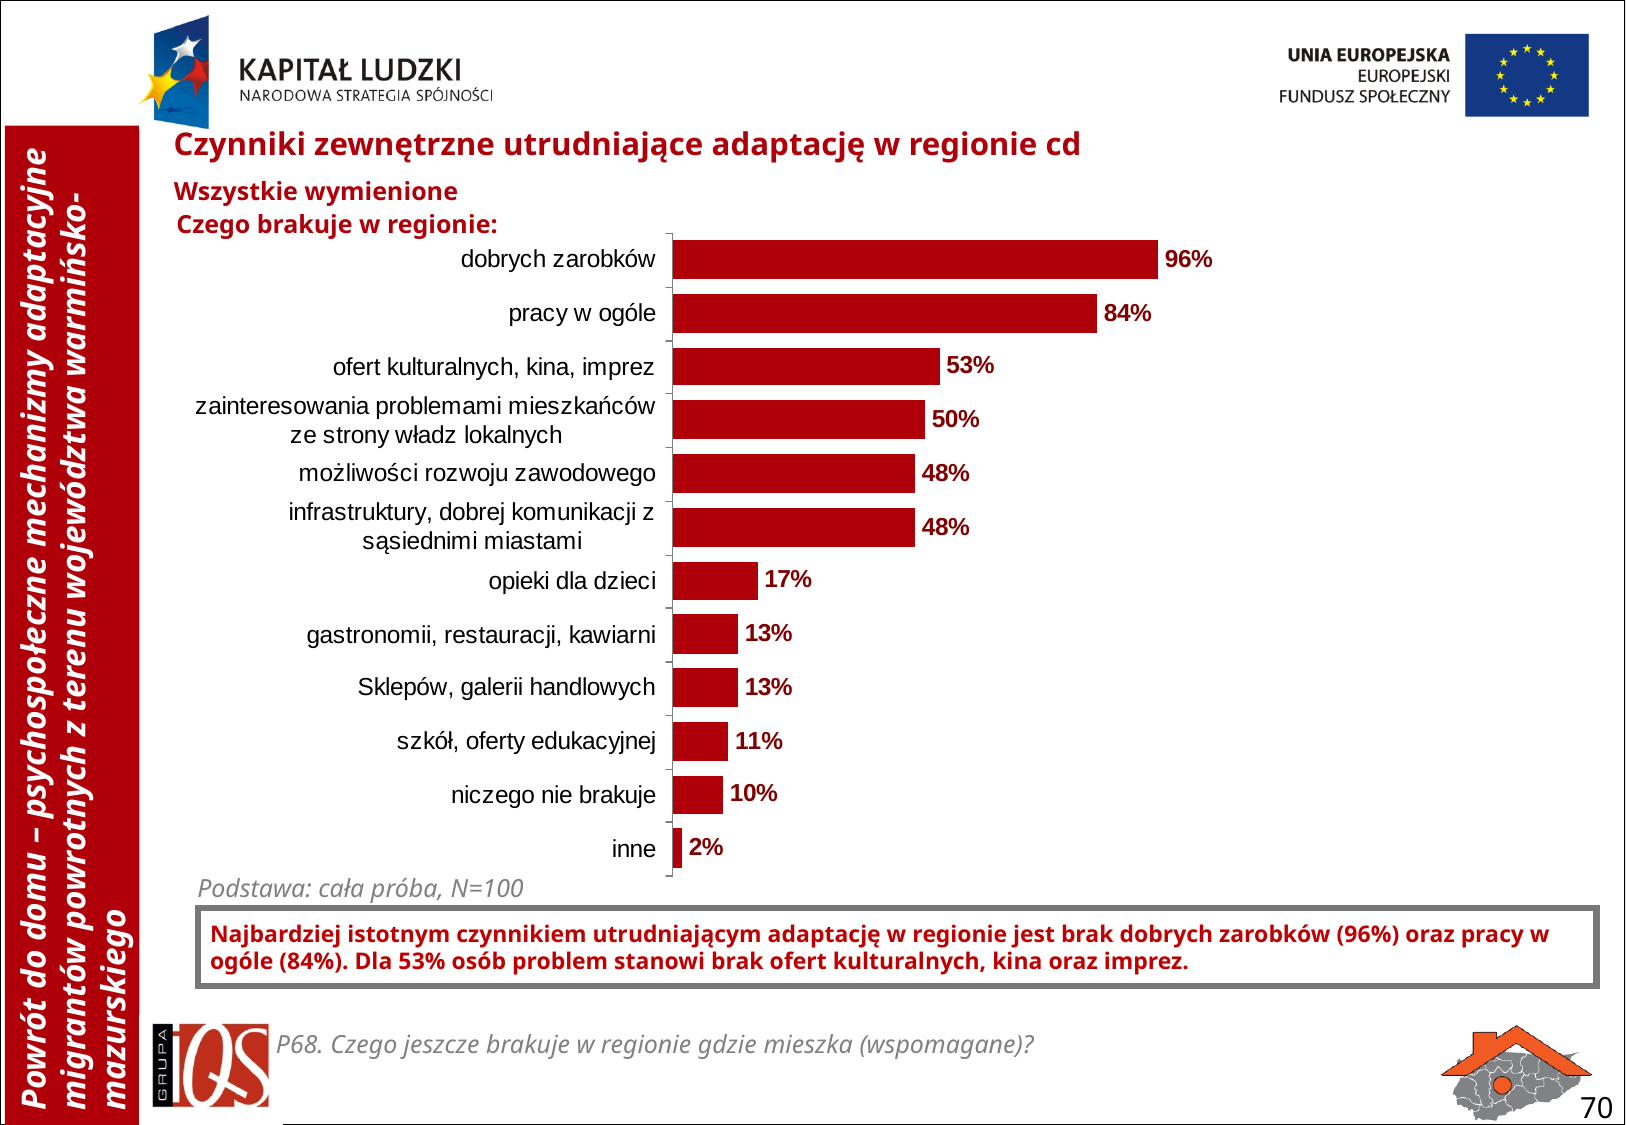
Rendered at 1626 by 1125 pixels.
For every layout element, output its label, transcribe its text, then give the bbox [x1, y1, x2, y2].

picture [1438, 1023, 1594, 1082]
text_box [166, 220, 1280, 891]
picture [139, 1015, 283, 1125]
picture [1250, 7, 1617, 123]
slide_number 70 [1249, 1082, 1625, 1125]
text_box Najbardziej istotnym czynnikiem utrudniającym adaptację w regionie jest brak dobrych zarobków (96%) oraz pracy w ogóle (84%). Dla 53% osób problem stanowi brak ofert kulturalnych, kina oraz imprez. [198, 907, 1597, 987]
text_box Czynniki zewnętrzne utrudniające adaptację w regionie cd [167, 123, 1625, 162]
text_box P68. Czego jeszcze brakuje w regionie gdzie mieszka (wspomagane)? [270, 1028, 1442, 1059]
picture [139, 15, 492, 129]
text_box Wszystkie wymienione [167, 175, 1375, 206]
text_box Czego brakuje w regionie: [170, 208, 1378, 239]
